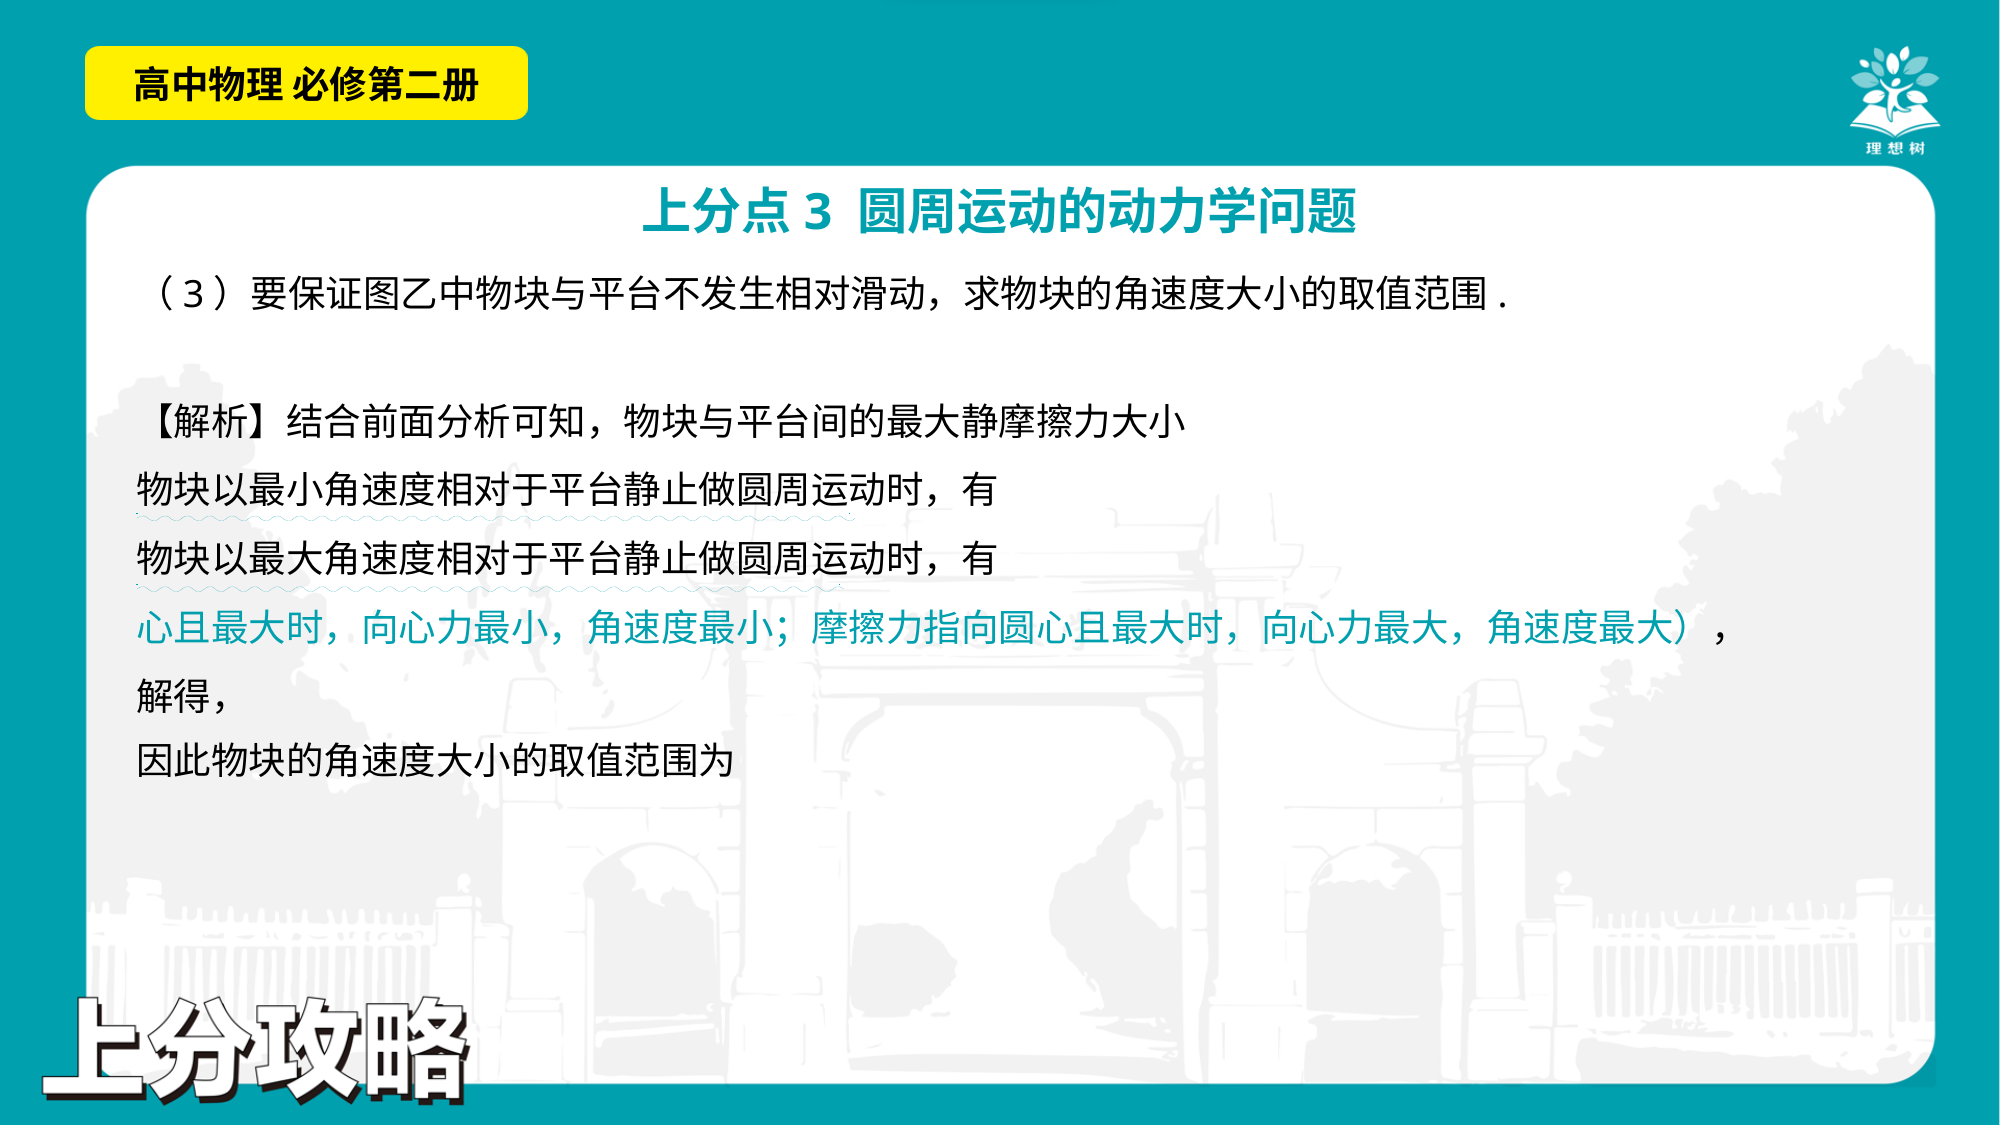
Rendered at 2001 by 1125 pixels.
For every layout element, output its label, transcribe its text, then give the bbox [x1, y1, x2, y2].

text_box . . [135, 444, 1502, 514]
text_box . . [135, 514, 1470, 585]
text_box （3）要保证图乙中物块与平台不发生相对滑动，求物块的角速度大小的取值范围. [136, 248, 1865, 308]
picture [0, 0, 2000, 1125]
